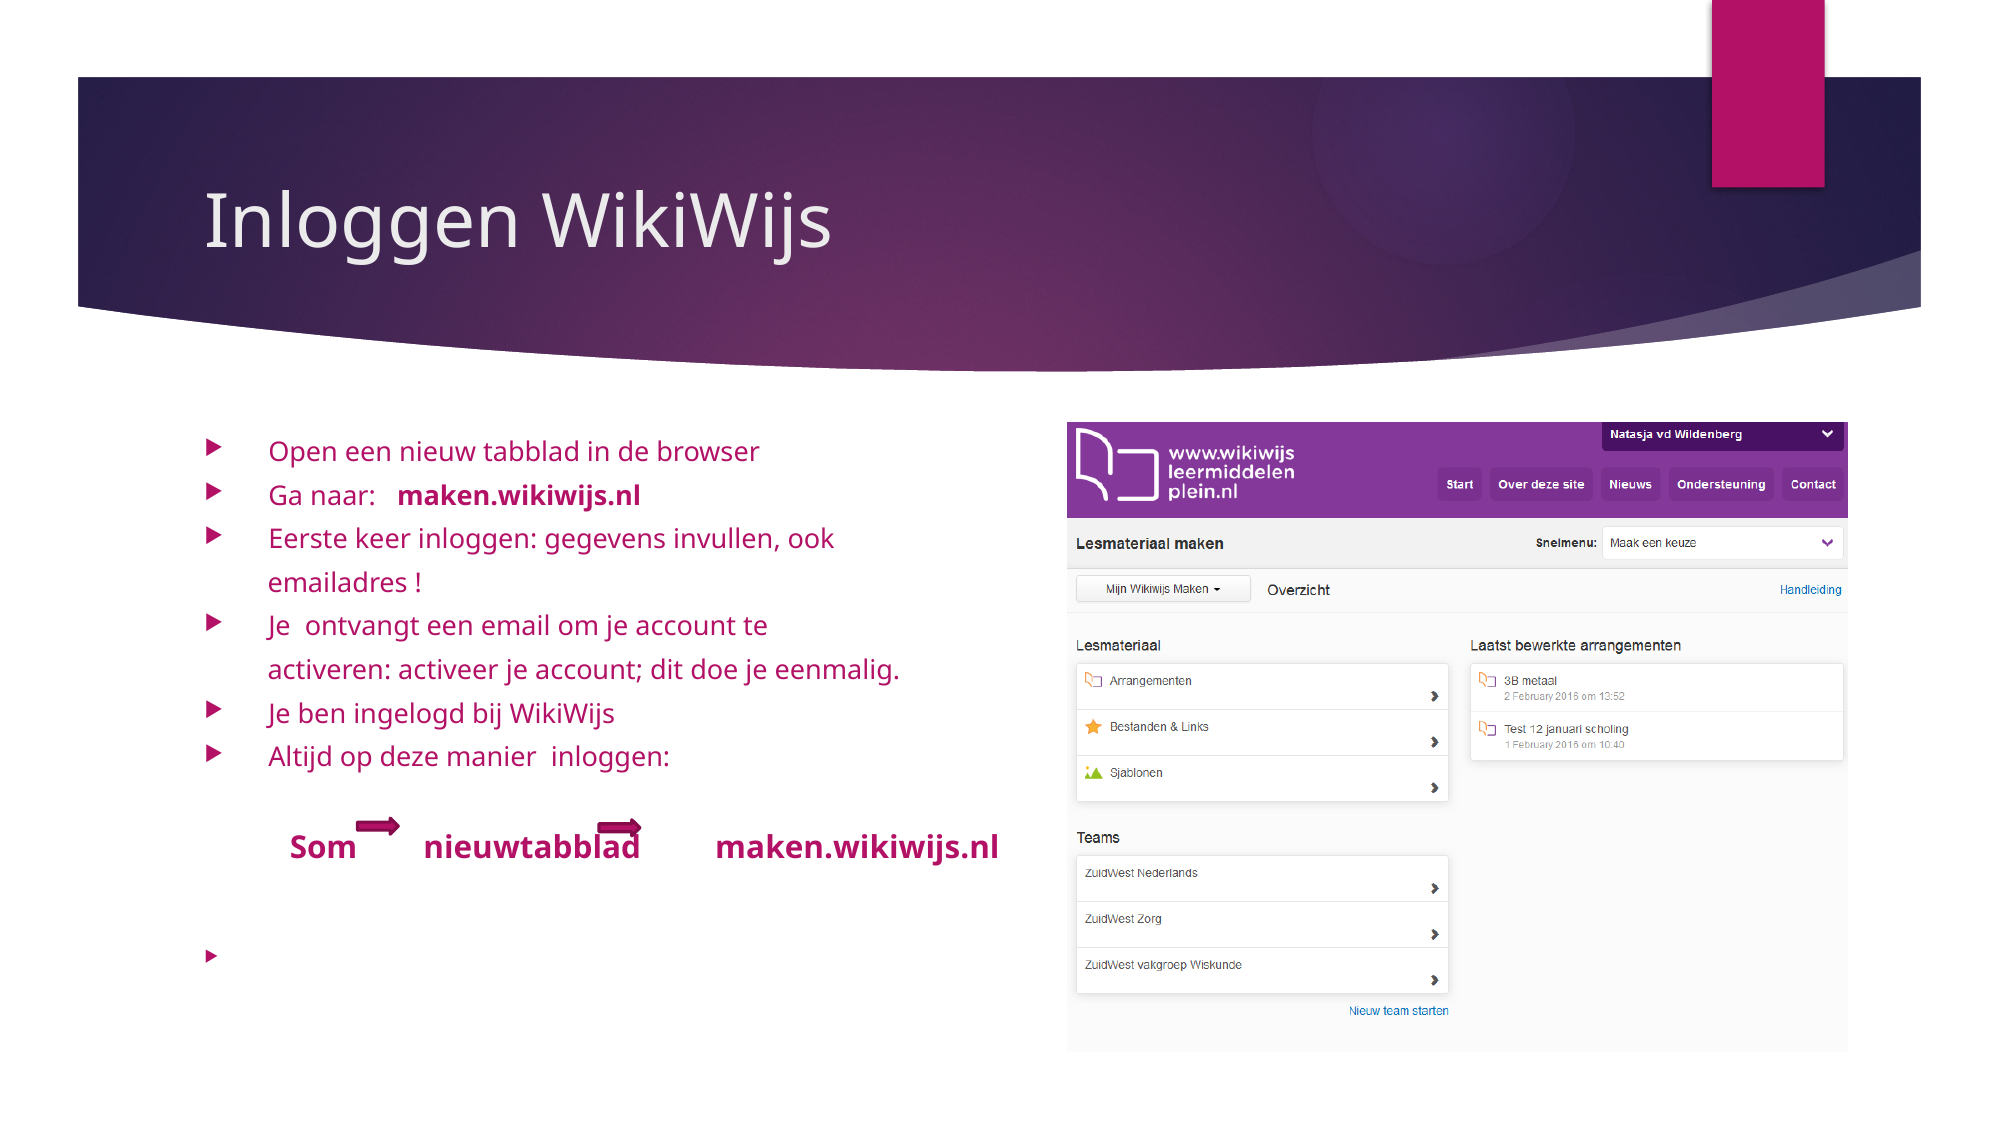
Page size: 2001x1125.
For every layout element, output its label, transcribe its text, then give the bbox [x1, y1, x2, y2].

text_box [597, 818, 642, 838]
text_box [355, 816, 400, 836]
title Inloggen WikiWijs [189, 159, 1627, 276]
list Open een nieuw tabblad in de browser Ga naar: maken.wikiwijs.nl Eerste keer inloggen: gegevens invullen, ook emailadres ! Je ontvangt een email om je account te activeren: activeer je account; dit doe je eenmalig. Je ben ingelogd bij WikiWijs Altijd op deze manier inloggen: Som nieuwtabblad maken.wikiwijs.nl [189, 427, 1062, 988]
picture [1067, 422, 1848, 1052]
